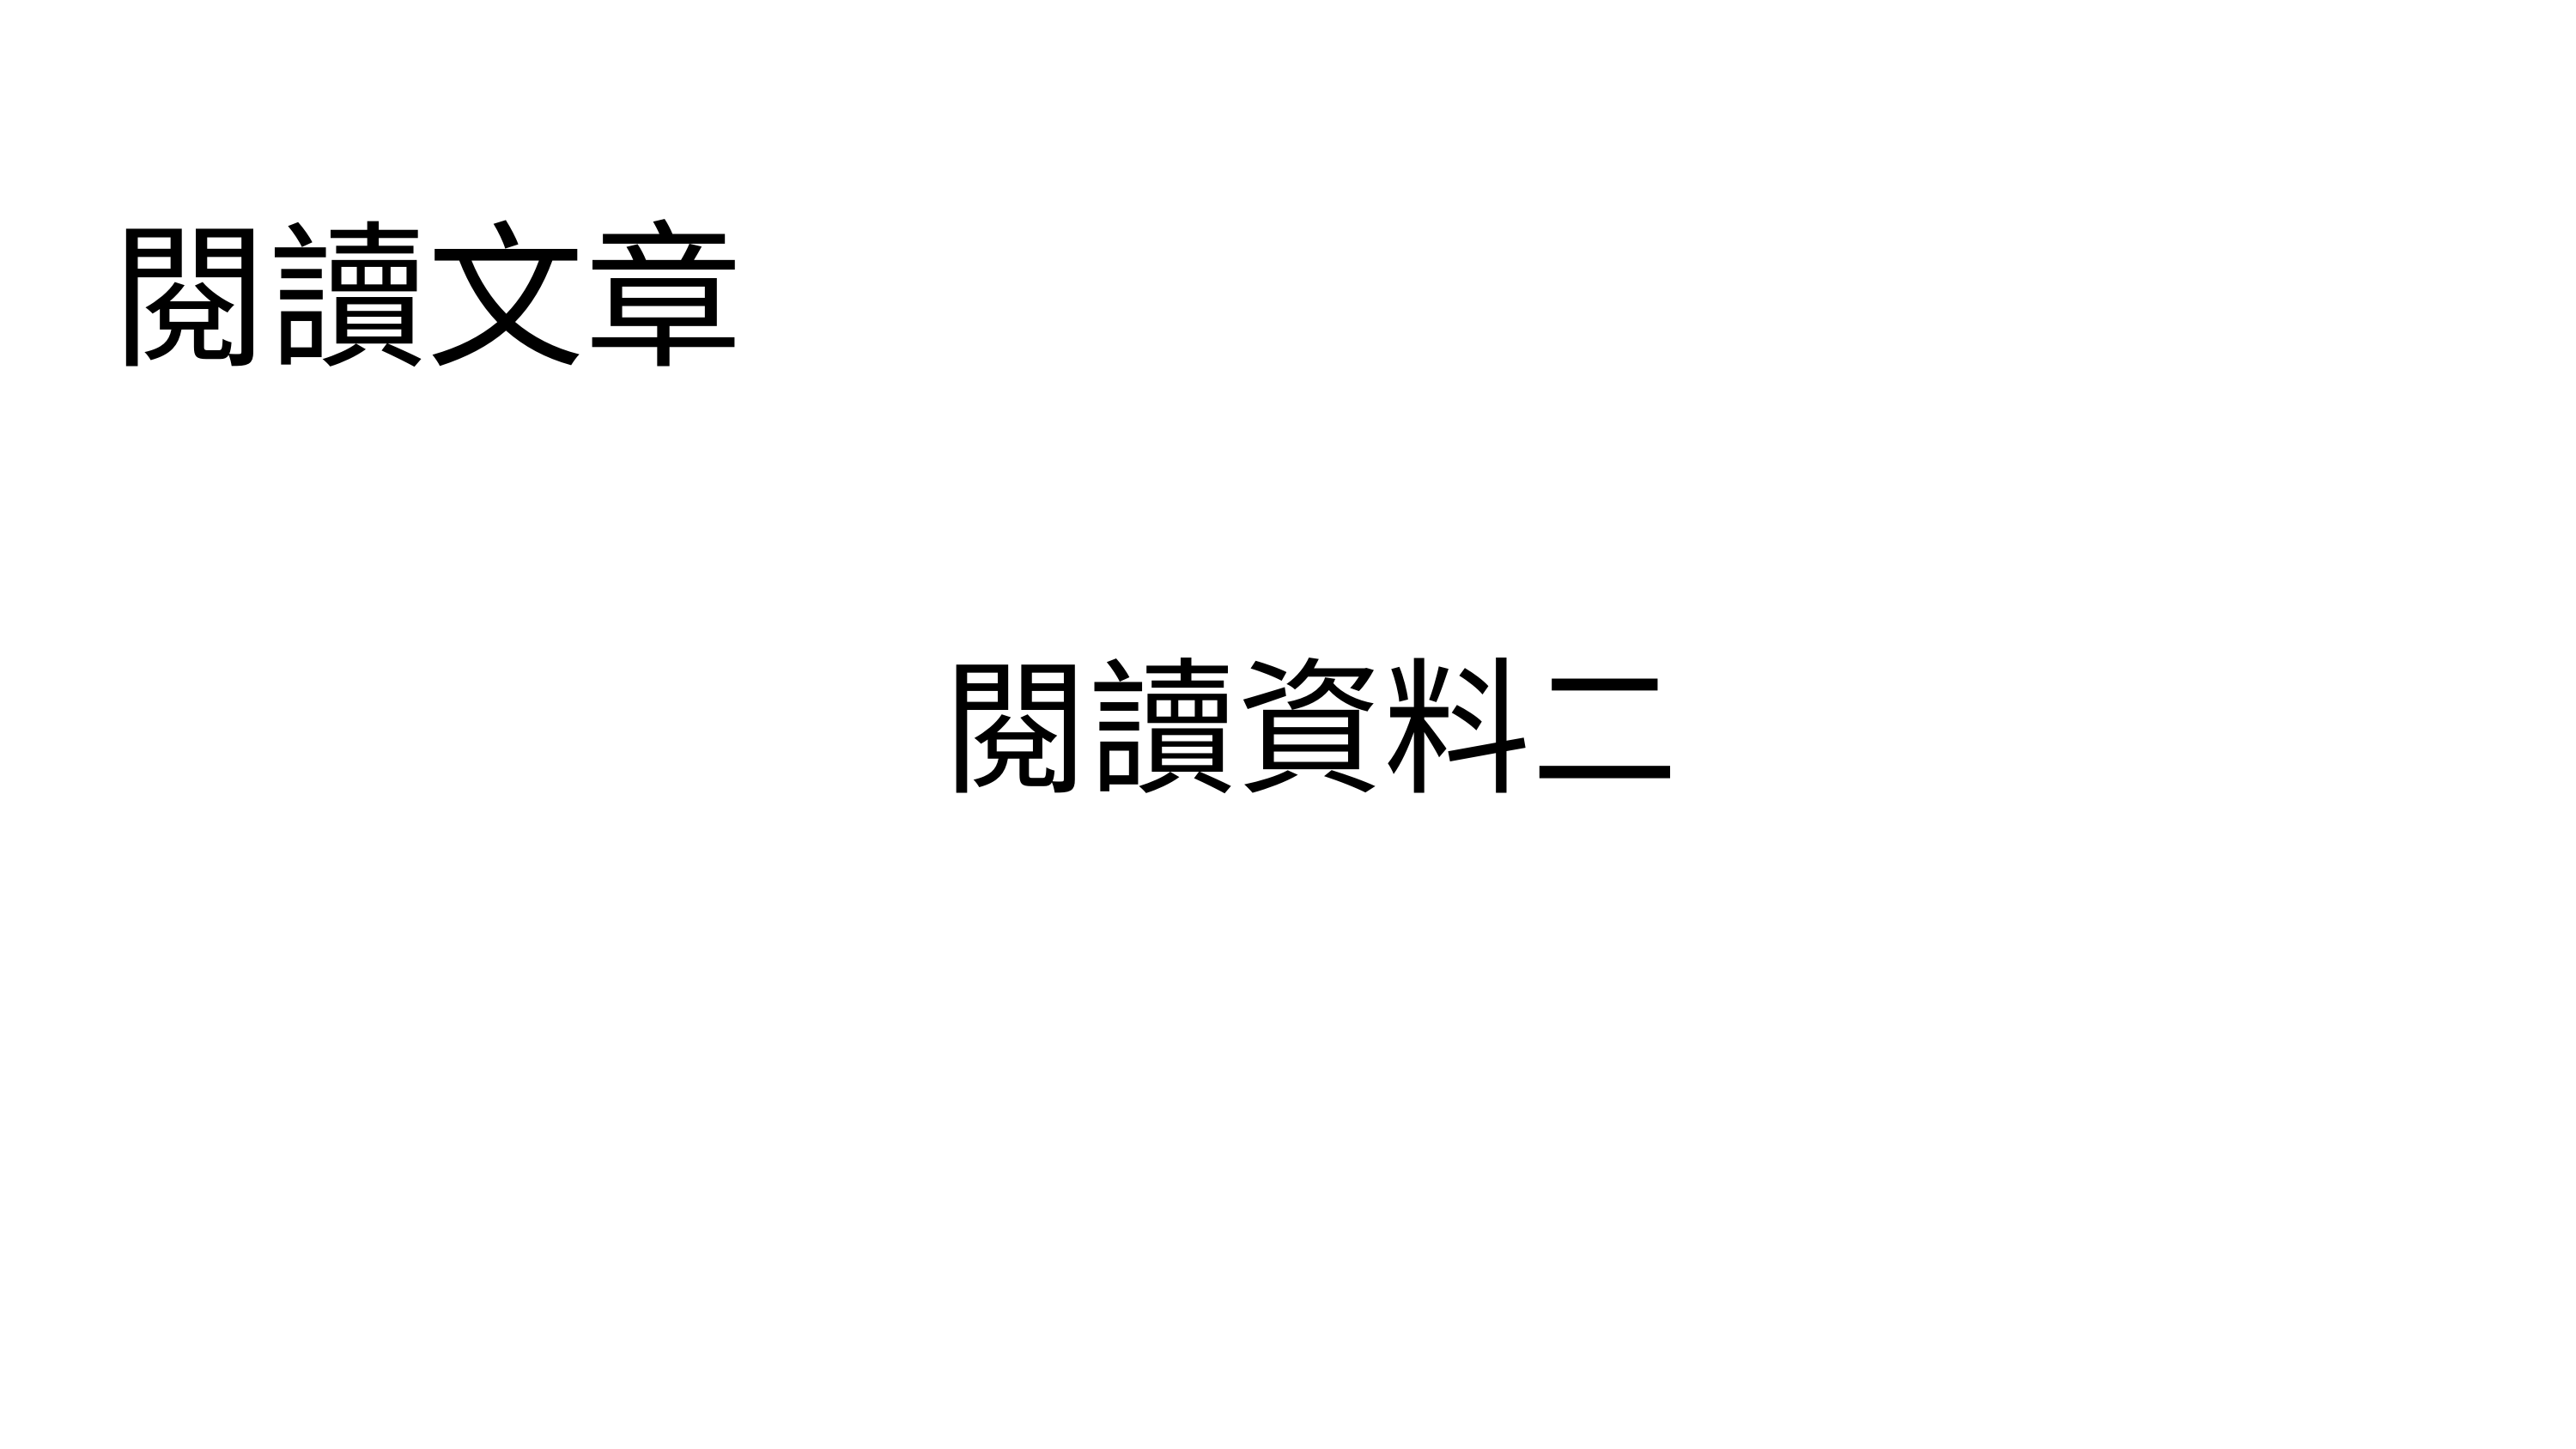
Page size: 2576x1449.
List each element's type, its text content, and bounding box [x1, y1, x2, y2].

text_box 閱讀文章 [111, 120, 2203, 386]
text_box 閱讀資料二 [111, 563, 2510, 811]
